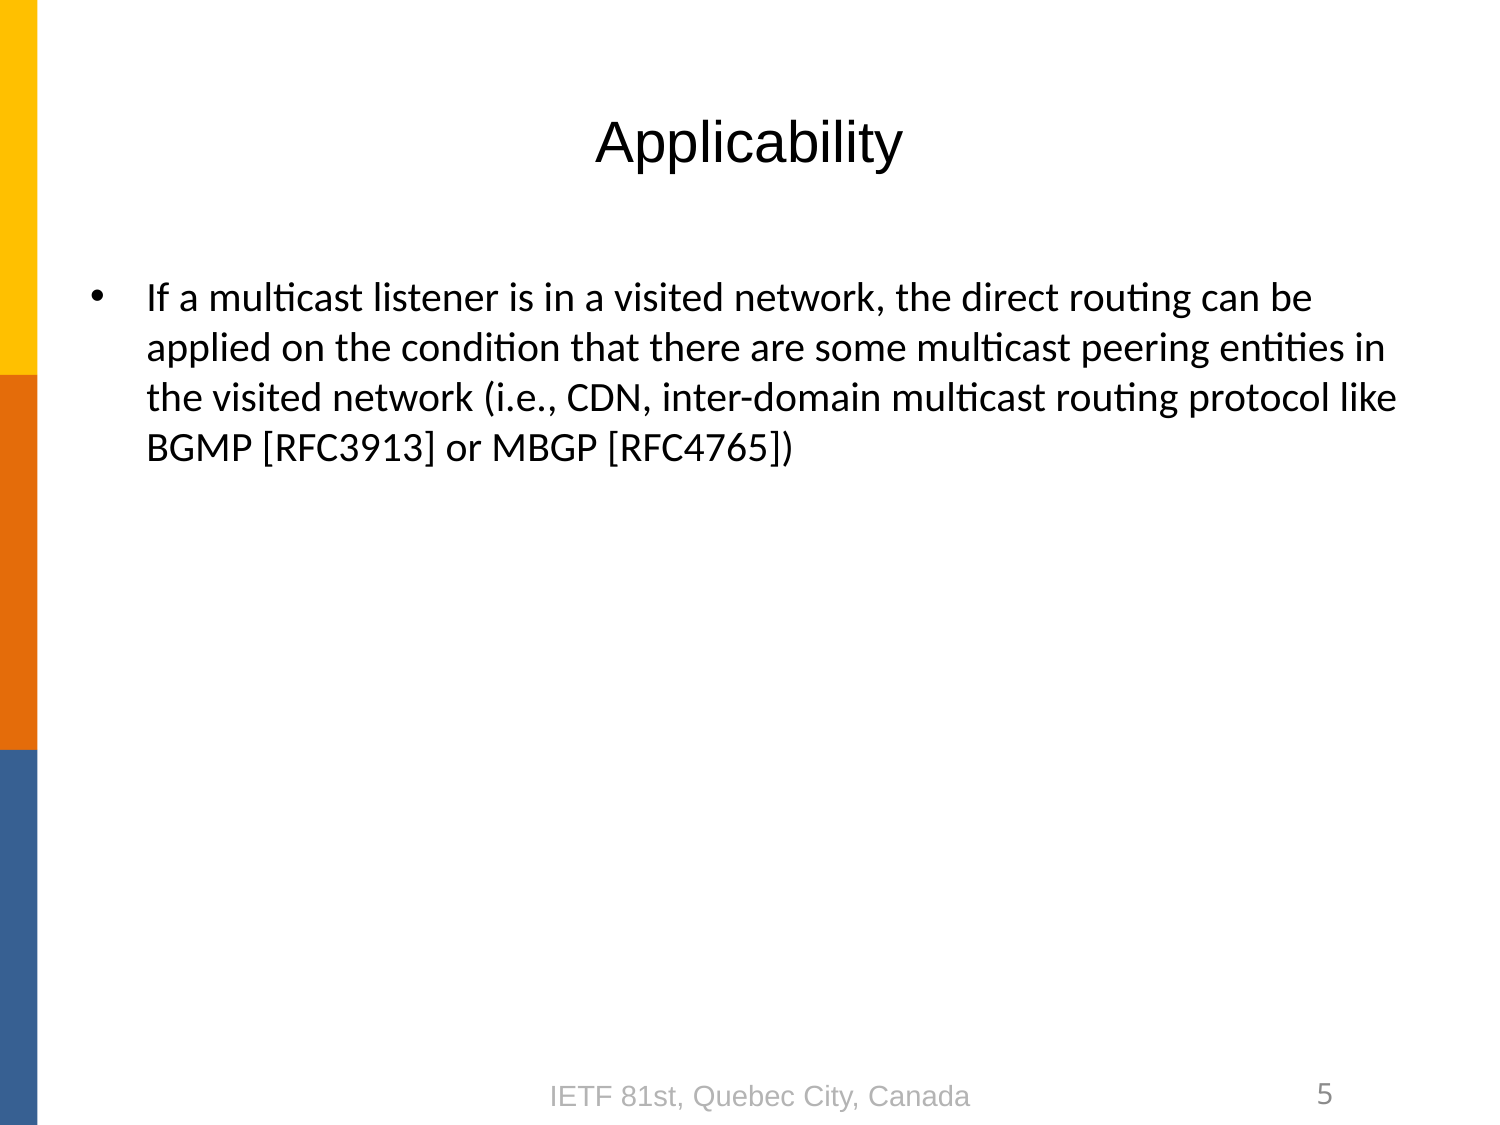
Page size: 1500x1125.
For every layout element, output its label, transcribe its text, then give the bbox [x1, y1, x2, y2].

slide_number 5 [1149, 1065, 1500, 1125]
list If a multicast listener is in a visited network, the direct routing can be applied on the condition that there are some multicast peering entities in the visited network (i.e., CDN, inter-domain multicast routing protocol like BGMP [RFC3913] or MBGP [RFC4765]) [74, 262, 1426, 1006]
title Applicability [74, 44, 1426, 233]
footer IETF 81st, Quebec City, Canada [512, 1065, 1008, 1125]
